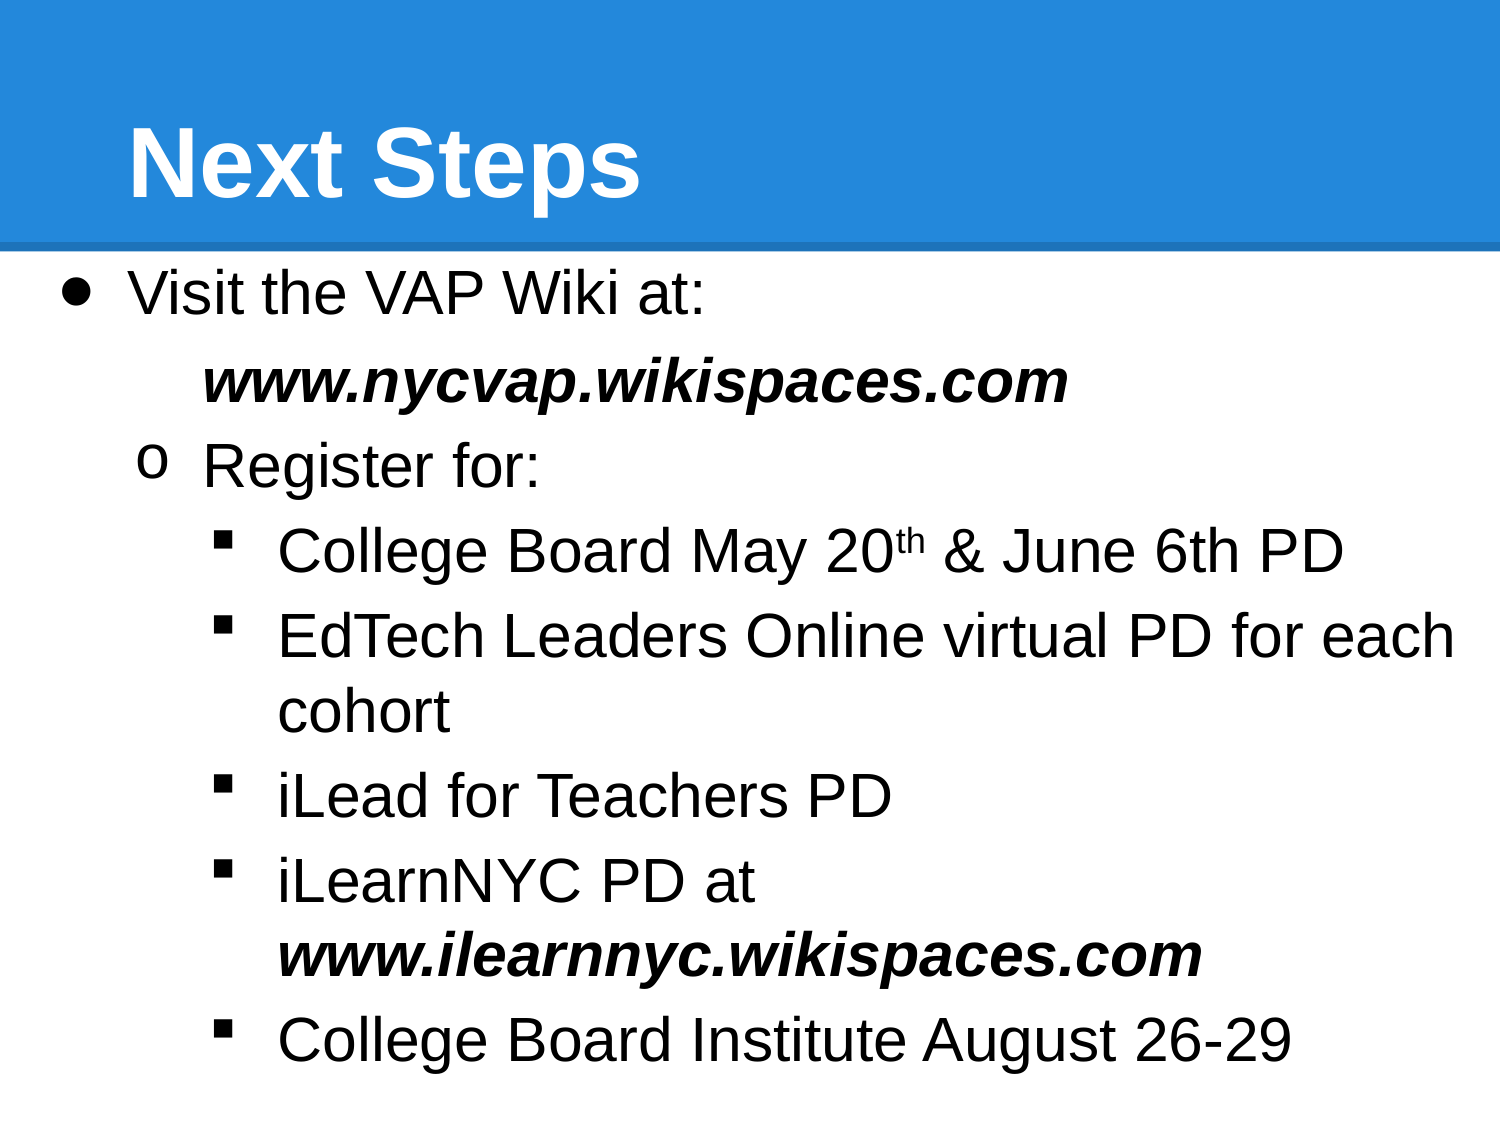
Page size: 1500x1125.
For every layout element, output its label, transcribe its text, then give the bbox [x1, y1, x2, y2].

list Visit the VAP Wiki at: www.nycvap.wikispaces.com Register for: College Board May 20th & June 6th PD EdTech Leaders Online virtual PD for each cohort iLead for Teachers PD iLearnNYC PD at www.ilearnnyc.wikispaces.com College Board Institute August 26-29 [37, 237, 1475, 1125]
title Next Steps [75, 45, 1425, 233]
